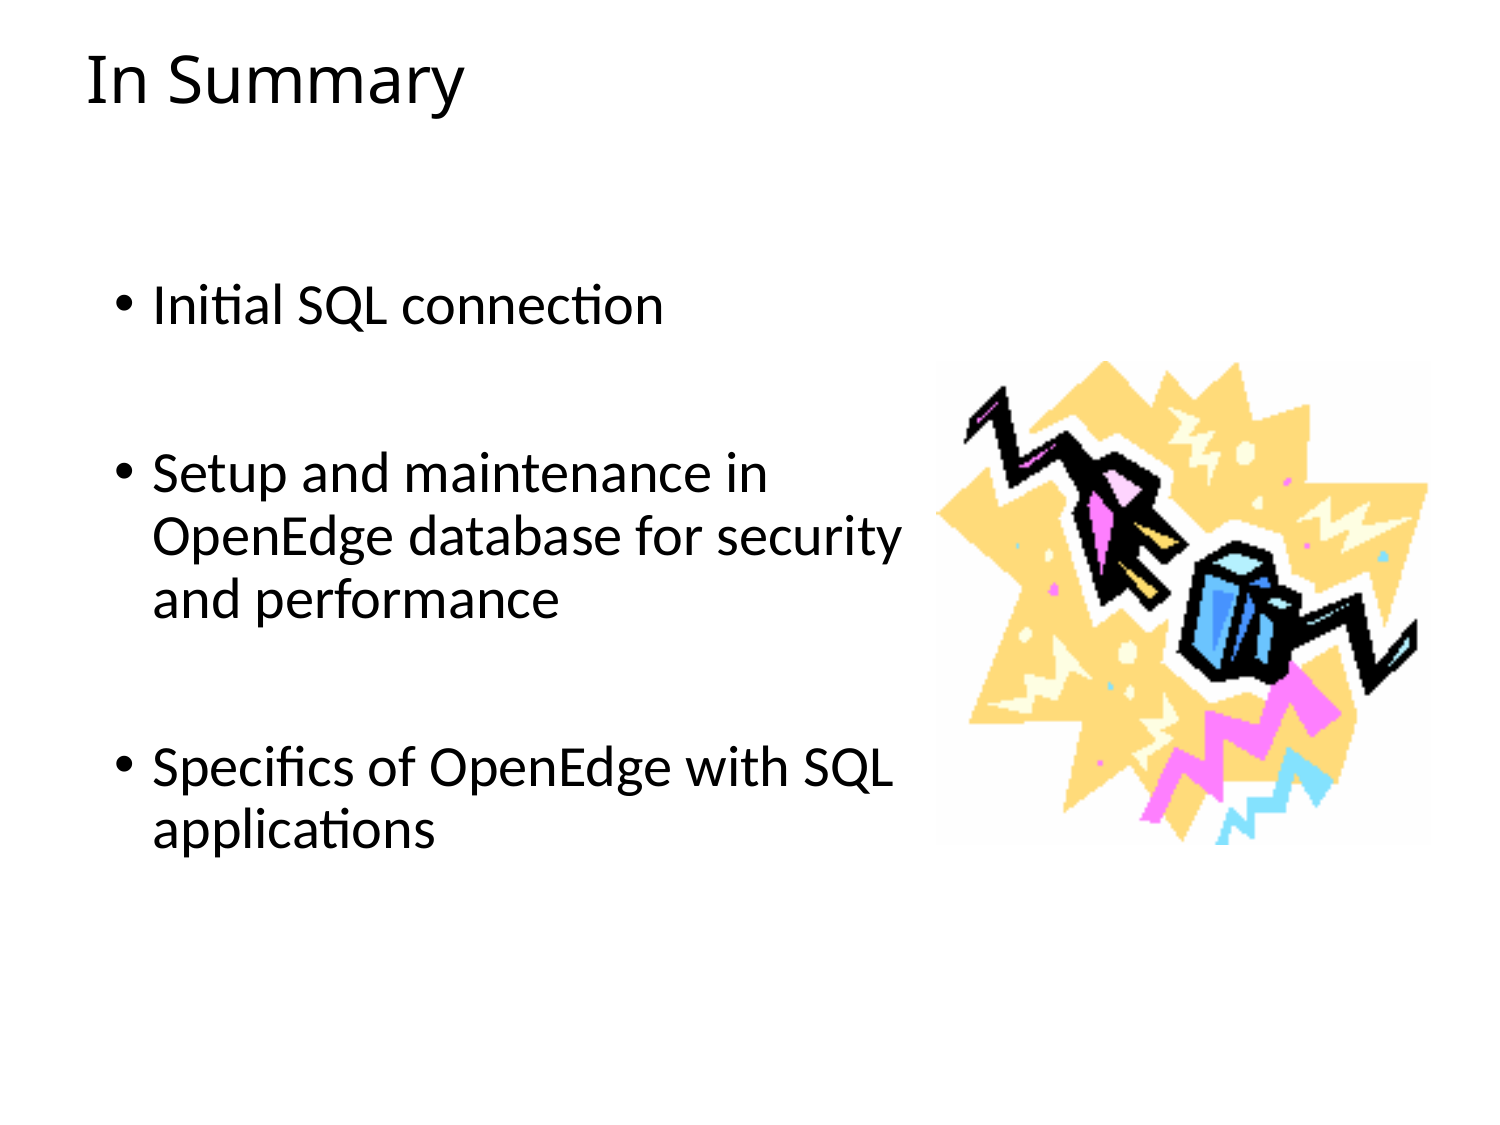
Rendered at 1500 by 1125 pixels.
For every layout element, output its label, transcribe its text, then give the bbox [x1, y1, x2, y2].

picture [936, 361, 1431, 845]
title In Summary [71, 39, 1485, 126]
list Initial SQL connection Setup and maintenance in OpenEdge database for security and performance Specifics of OpenEdge with SQL applications [99, 267, 958, 993]
